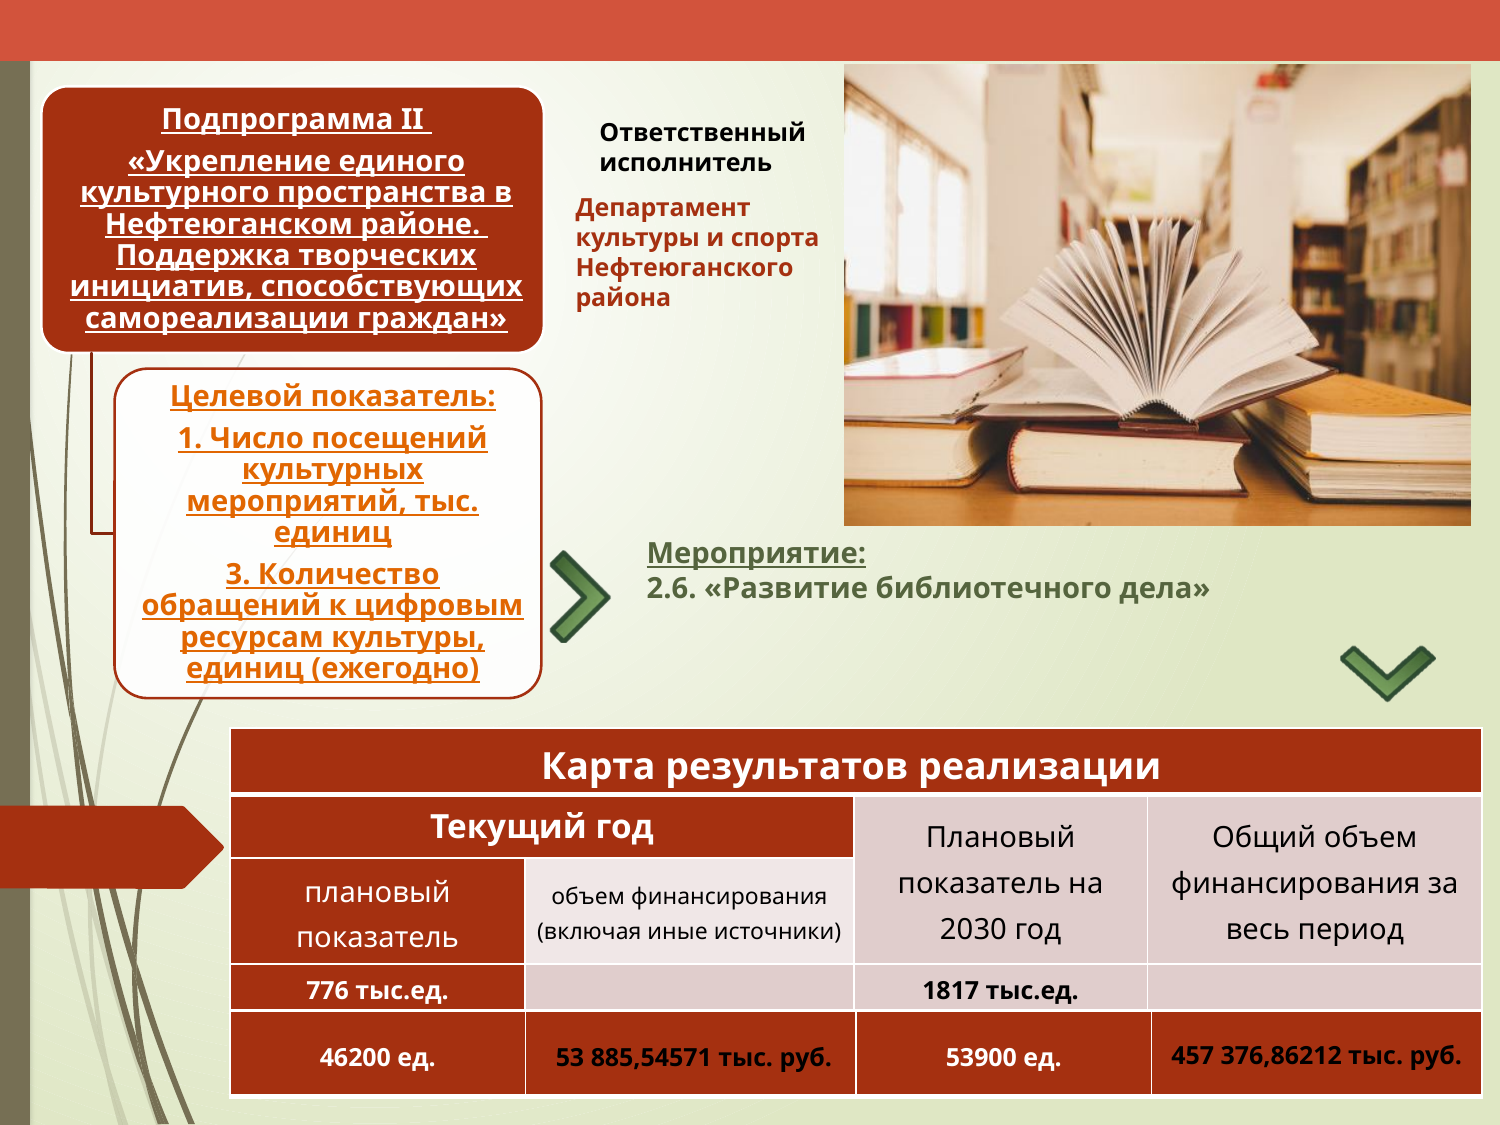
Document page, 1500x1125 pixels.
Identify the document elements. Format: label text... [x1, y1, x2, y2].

picture [557, 532, 678, 661]
text_box Департамент культуры и спорта Нефтеюганского района [560, 184, 839, 319]
text_box Ответственный исполнитель [584, 108, 839, 184]
table_cell Текущий год [231, 797, 853, 857]
table_header 53900 ед. [857, 1012, 1151, 1094]
table_cell 1817 тыс.ед. [855, 965, 1147, 1009]
picture [1340, 644, 1436, 764]
table_header 53 885,54571 тыс. руб. [526, 1012, 855, 1094]
table_header Карта результатов реализации [231, 729, 1481, 792]
table_header 457 376,86212 тыс. руб. [1152, 1012, 1481, 1094]
table_cell плановый показатель [231, 859, 524, 963]
picture [844, 64, 1471, 526]
table_cell [1148, 965, 1481, 1009]
table_cell объем финансирования (включая иные источники) [526, 859, 853, 963]
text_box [22, 75, 557, 762]
picture [0, 0, 1500, 61]
table_cell Общий объем финансирования за весь период [1148, 797, 1481, 963]
table_header 46200 ед. [231, 1012, 525, 1094]
text_box Мероприятие: 2.6. «Развитие библиотечного дела» [631, 527, 1412, 612]
table_cell Плановый показатель на 2030 год [855, 797, 1147, 963]
table_cell [526, 965, 853, 1009]
table_cell 776 тыс.ед. [231, 965, 524, 1009]
